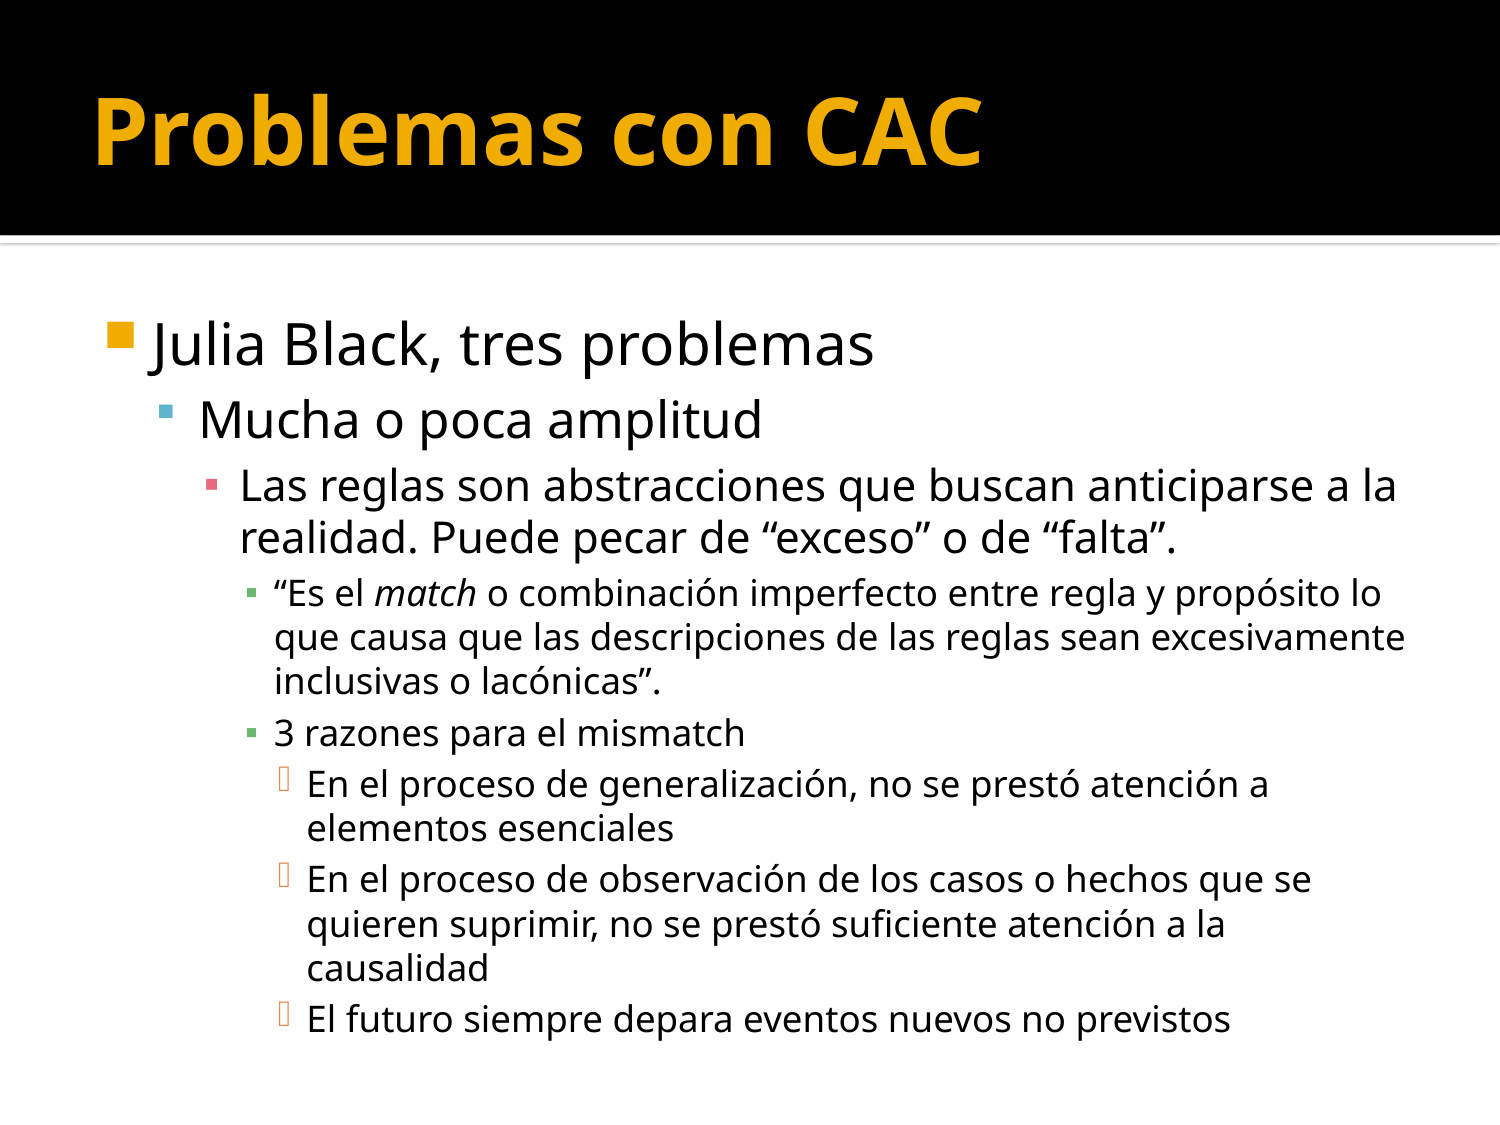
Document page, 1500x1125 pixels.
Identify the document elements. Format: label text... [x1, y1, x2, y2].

list Julia Black, tres problemas Mucha o poca amplitud Las reglas son abstracciones que buscan anticiparse a la realidad. Puede pecar de “exceso” o de “falta”. “Es el match o combinación imperfecto entre regla y propósito lo que causa que las descripciones de las reglas sean excesivamente inclusivas o lacónicas”. 3 razones para el mismatch En el proceso de generalización, no se prestó atención a elementos esenciales En el proceso de observación de los casos o hechos que se quieren suprimir, no se prestó suficiente atención a la causalidad El futuro siempre depara eventos nuevos no previstos [75, 291, 1425, 1050]
title Problemas con CAC [75, 25, 1425, 231]
